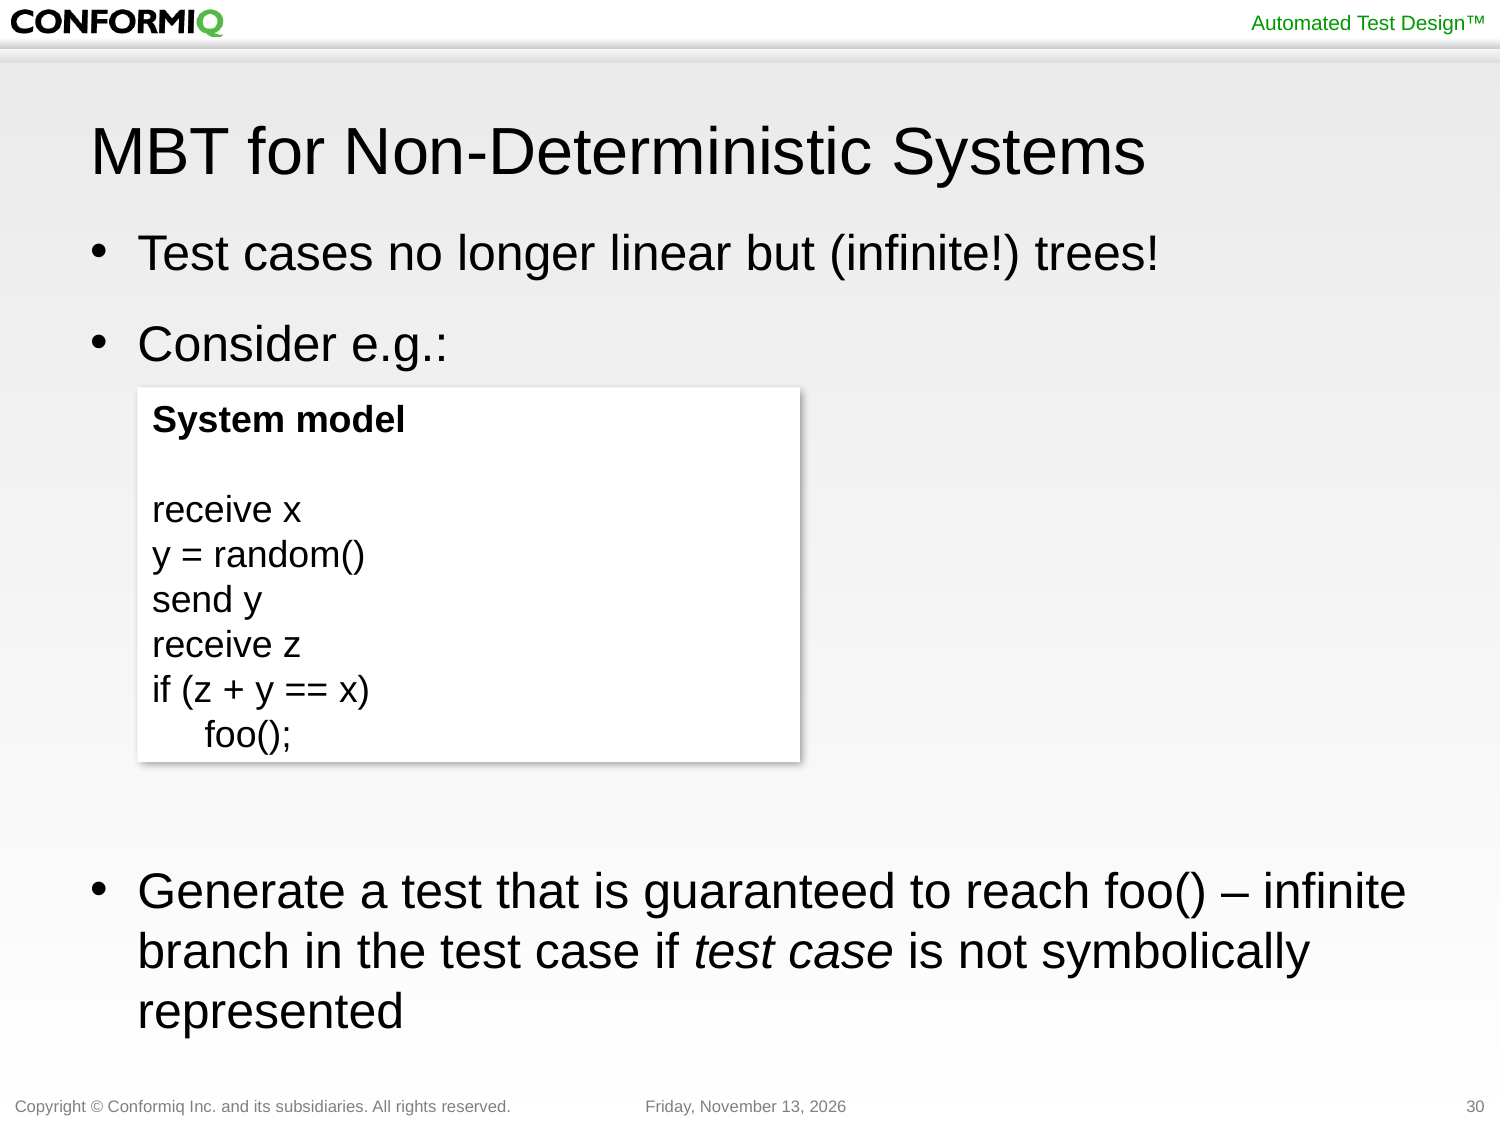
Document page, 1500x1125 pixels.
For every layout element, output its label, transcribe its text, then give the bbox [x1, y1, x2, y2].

title MBT for Non-Deterministic Systems [75, 99, 1425, 200]
text_box System model receive x y = random() send y receive z if (z + y == x) foo(); [137, 387, 800, 763]
list Test cases no longer linear but (infinite!) trees! Consider e.g.: Generate a test that is guaranteed to reach foo() – infinite branch in the test case if test case is not symbolically represented [75, 212, 1425, 1063]
picture [8, 4, 224, 37]
